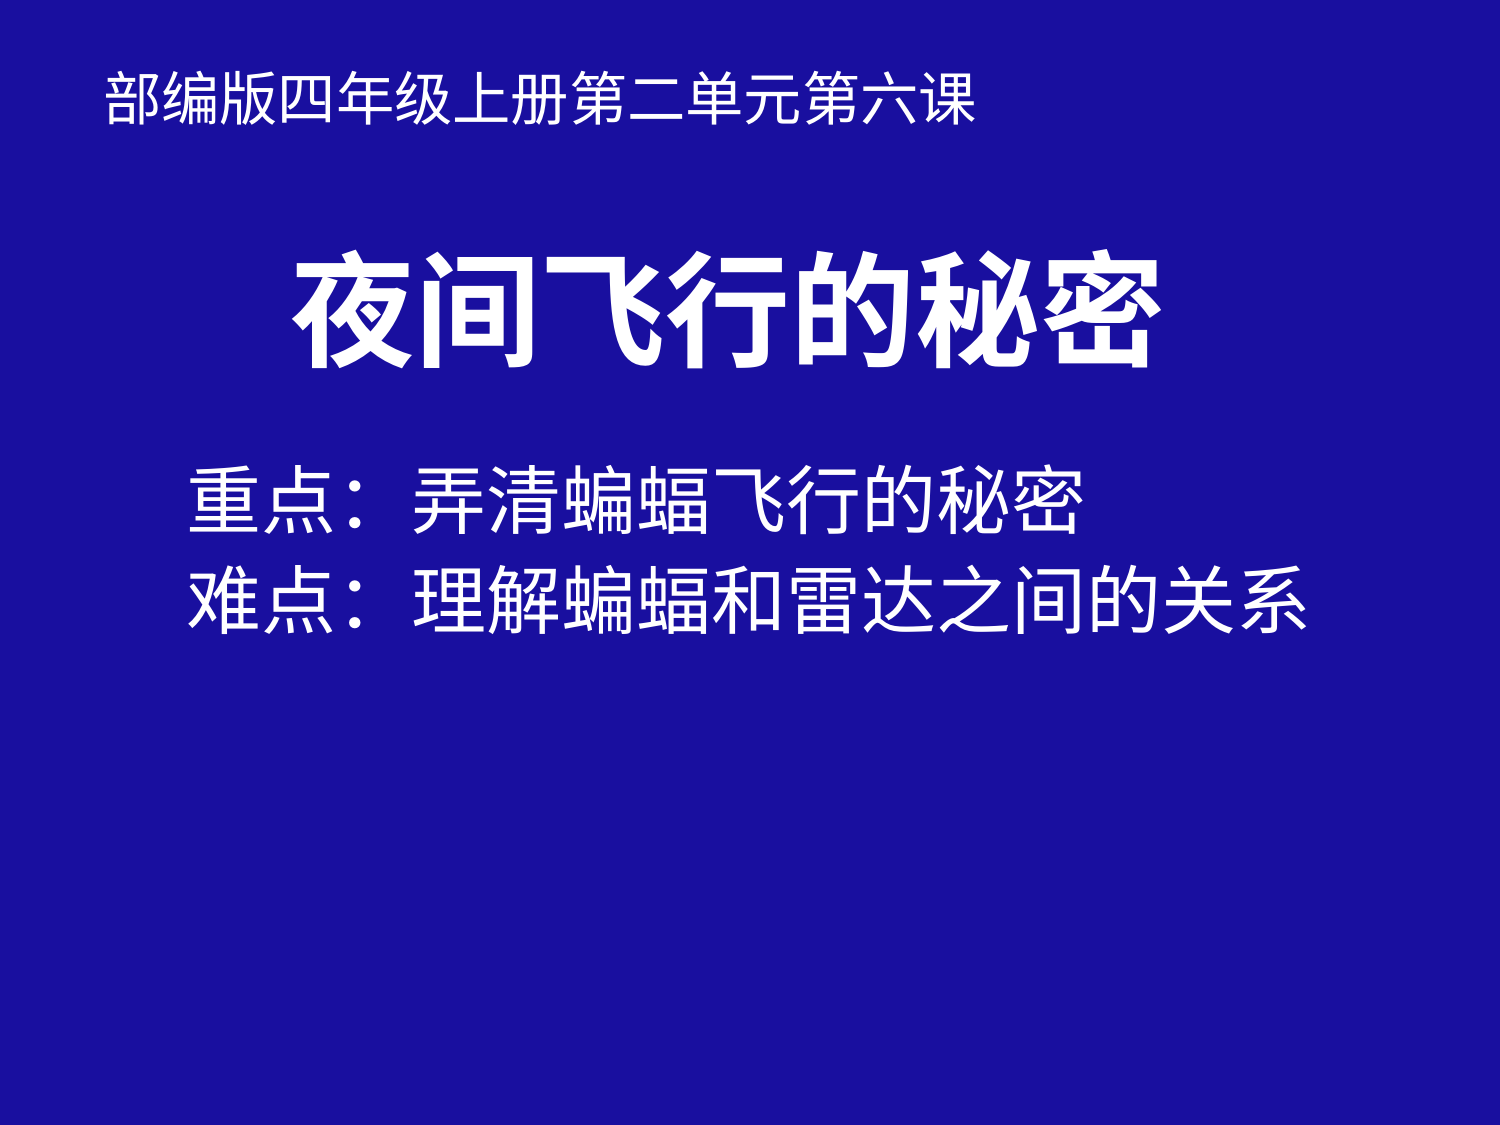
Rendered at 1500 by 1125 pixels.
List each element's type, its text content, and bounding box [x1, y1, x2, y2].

text_box 部编版四年级上册第二单元第六课 [88, 54, 1010, 140]
list 重点：弄清蝙蝠飞行的秘密 难点：理解蝙蝠和雷达之间的关系 [171, 456, 1412, 573]
title 夜间飞行的秘密 [230, 208, 1225, 426]
